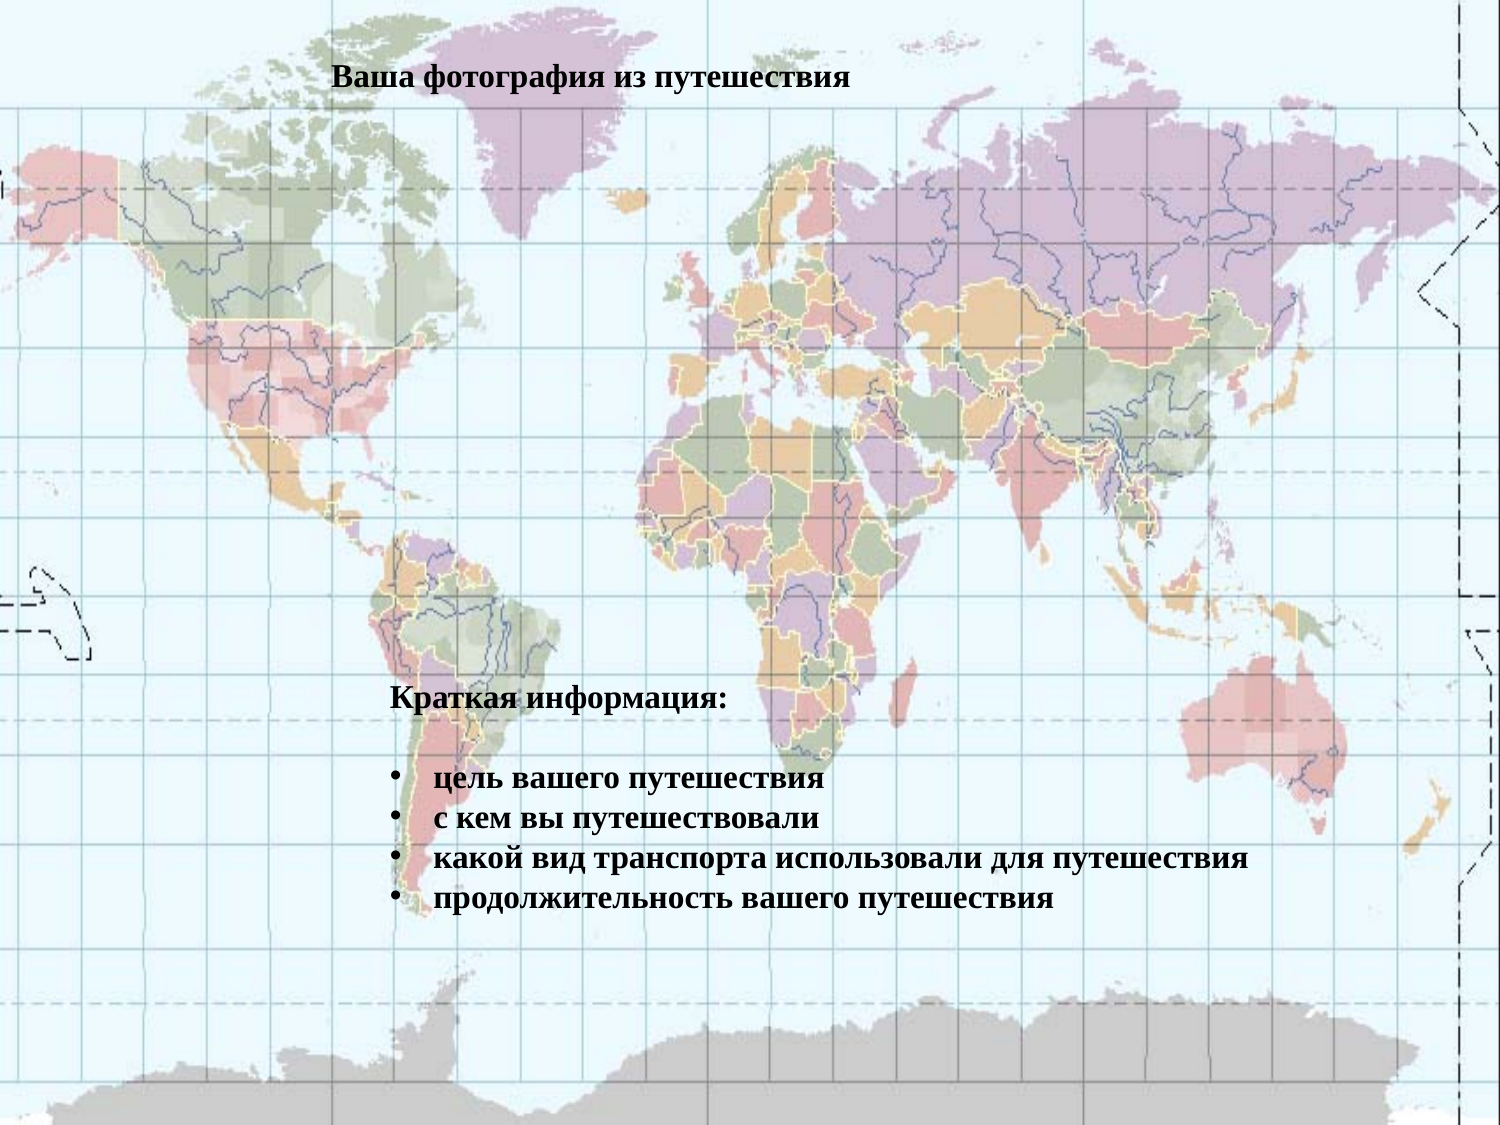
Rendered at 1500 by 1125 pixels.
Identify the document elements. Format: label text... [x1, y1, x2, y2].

text_box Ваша фотография из путешествия [316, 46, 1196, 102]
picture [0, 0, 1500, 1125]
text_box Краткая информация: цель вашего путешествия с кем вы путешествовали какой вид транспорта использовали для путешествия продолжительность вашего путешествия [374, 667, 1336, 1002]
